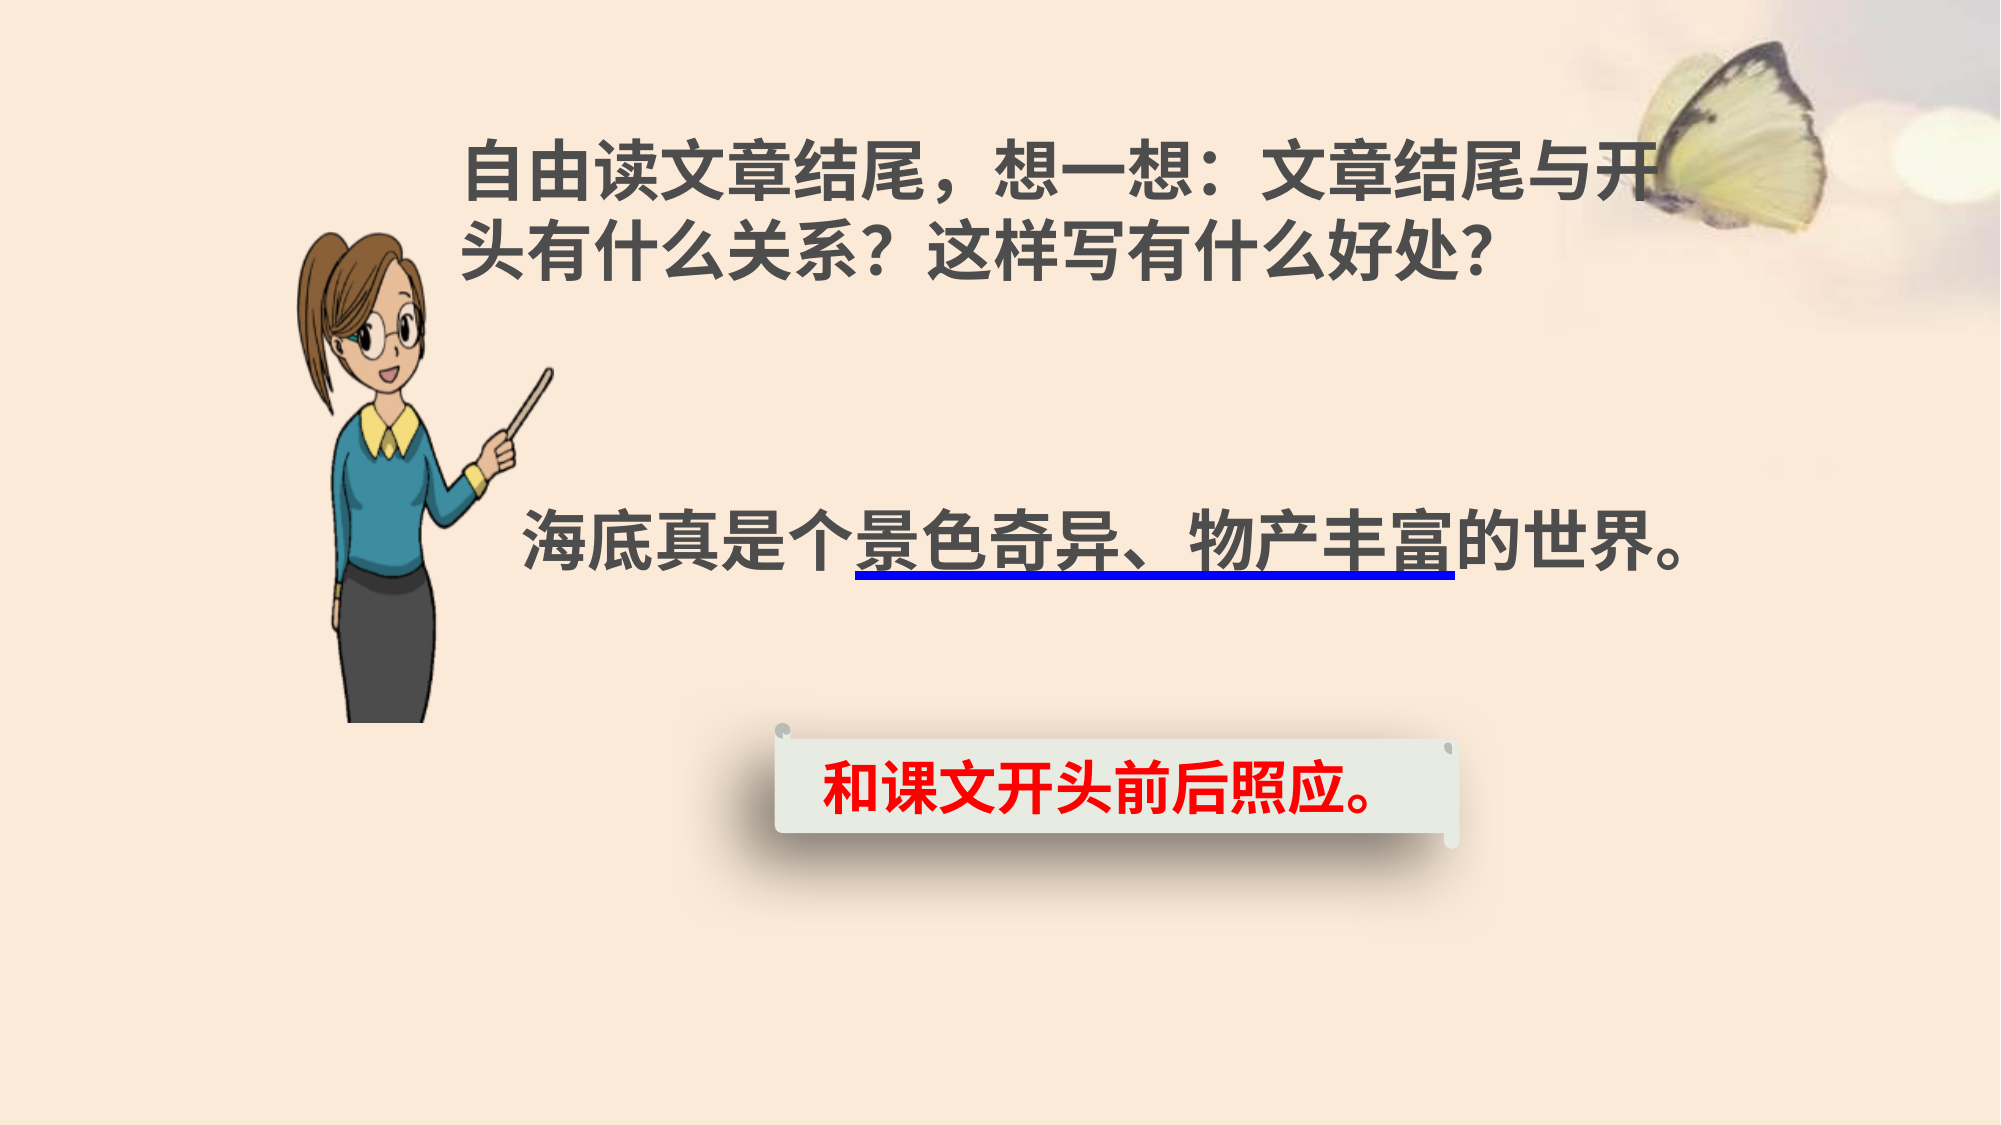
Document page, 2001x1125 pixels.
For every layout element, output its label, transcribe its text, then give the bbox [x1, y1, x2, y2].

text_box 自由读文章结尾，想一想：文章结尾与开头有什么关系？这样写有什么好处？ [444, 121, 1709, 297]
text_box 和课文开头前后照应。 [772, 720, 1462, 851]
text_box 海底真是个景色奇异、物产丰富的世界。 [558, 491, 1729, 587]
picture [0, 0, 2000, 1125]
